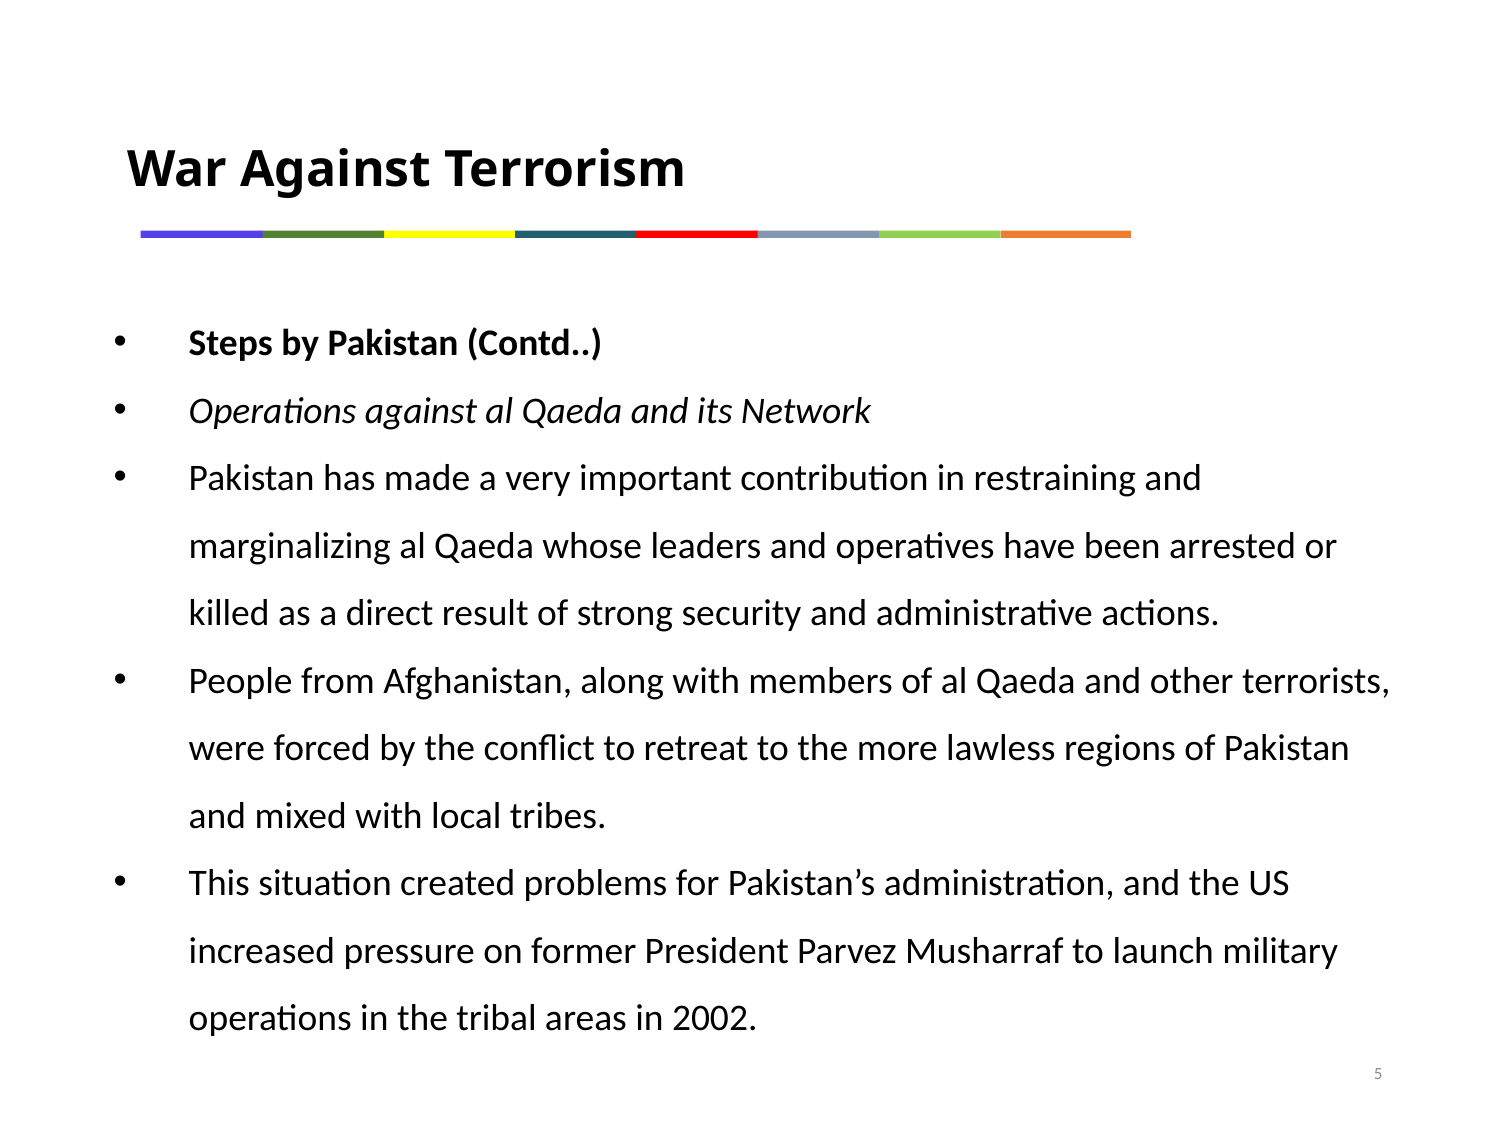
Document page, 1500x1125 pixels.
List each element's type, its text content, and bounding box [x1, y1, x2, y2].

text_box War Against Terrorism [112, 120, 1500, 276]
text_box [140, 230, 1131, 239]
slide_number 5 [1060, 1042, 1398, 1103]
text_box Steps by Pakistan (Contd..) Operations against al Qaeda and its Network Pakistan has made a very important contribution in restraining and marginalizing al Qaeda whose leaders and operatives have been arrested or killed as a direct result of strong security and administrative actions. People from Afghanistan, along with members of al Qaeda and other terrorists, were forced by the conflict to retreat to the more lawless regions of Pakistan and mixed with local tribes. This situation created problems for Pakistan’s administration, and the US increased pressure on former President Parvez Musharraf to launch military operations in the tribal areas in 2002. [98, 288, 1415, 1046]
